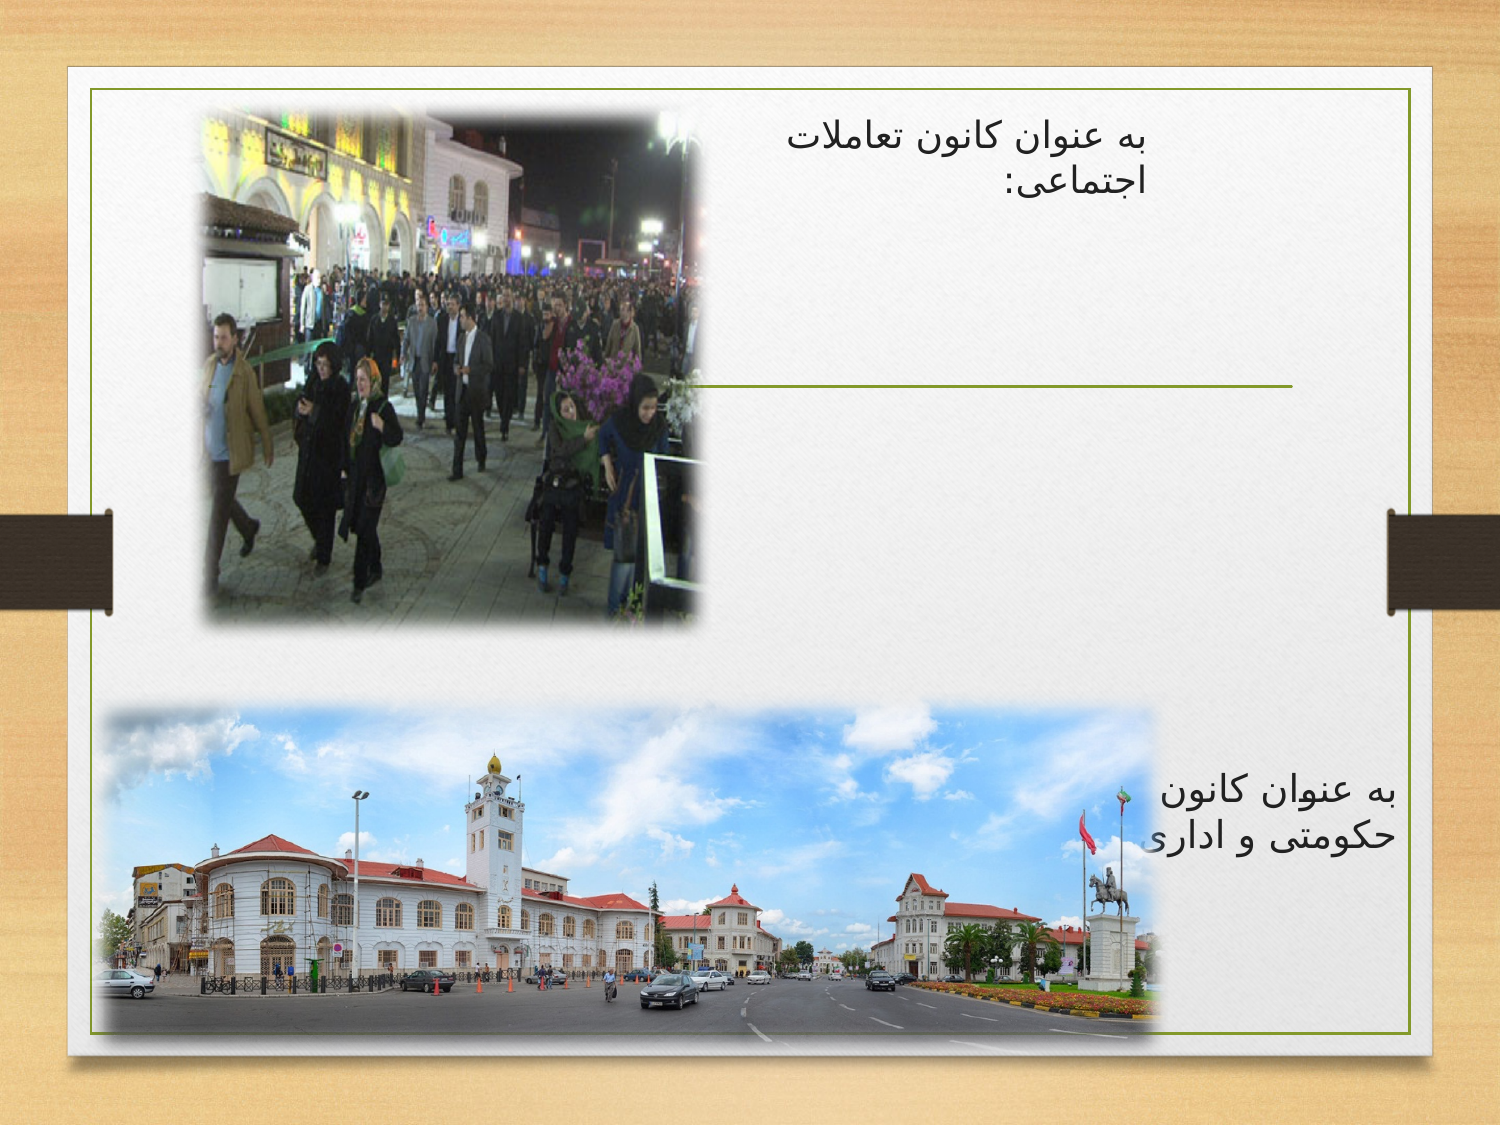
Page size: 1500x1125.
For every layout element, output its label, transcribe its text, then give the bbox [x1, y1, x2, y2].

text_box به عنوان کانون تعاملات اجتماعی: [737, 99, 1163, 209]
picture [0, 0, 1500, 1125]
text_box به عنوان کانون حکومتی و اداری [1169, 755, 1413, 864]
